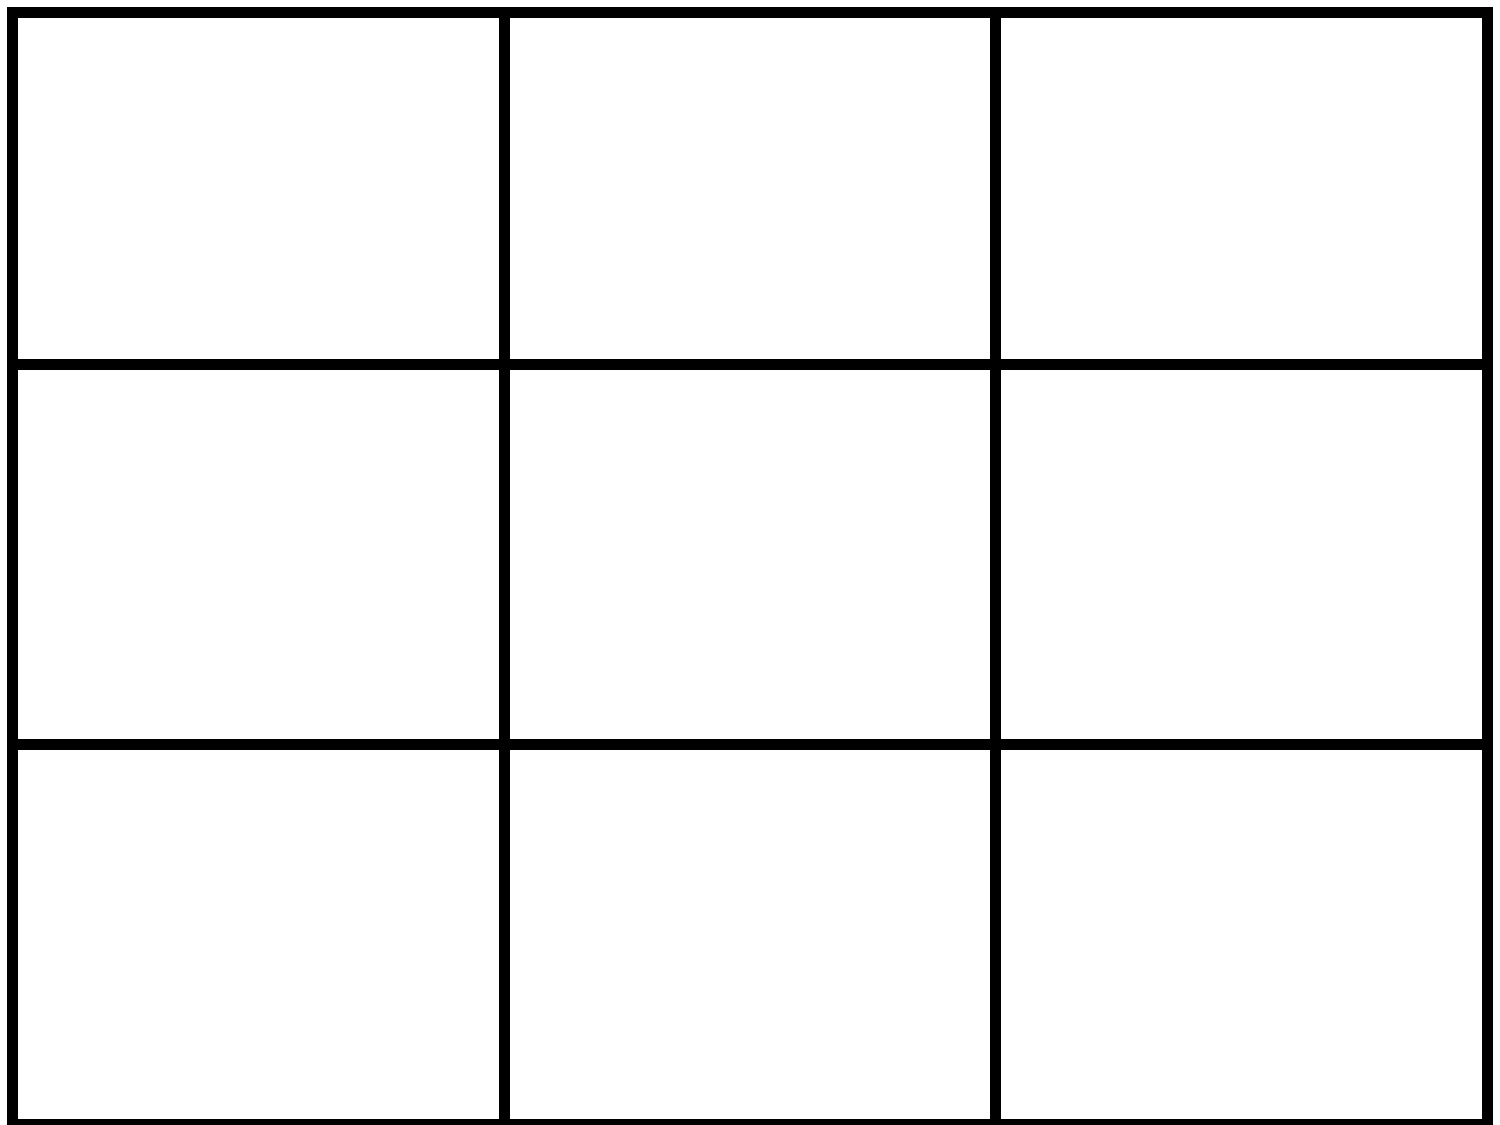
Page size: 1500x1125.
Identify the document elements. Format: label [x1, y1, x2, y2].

table_cell [18, 370, 499, 739]
table_header [510, 18, 990, 359]
table_cell [1001, 750, 1482, 1119]
table_header [18, 18, 499, 359]
table_cell [510, 370, 990, 739]
table_cell [1001, 370, 1482, 739]
table_cell [18, 750, 499, 1119]
table_header [1001, 18, 1482, 359]
table_cell [510, 750, 990, 1119]
